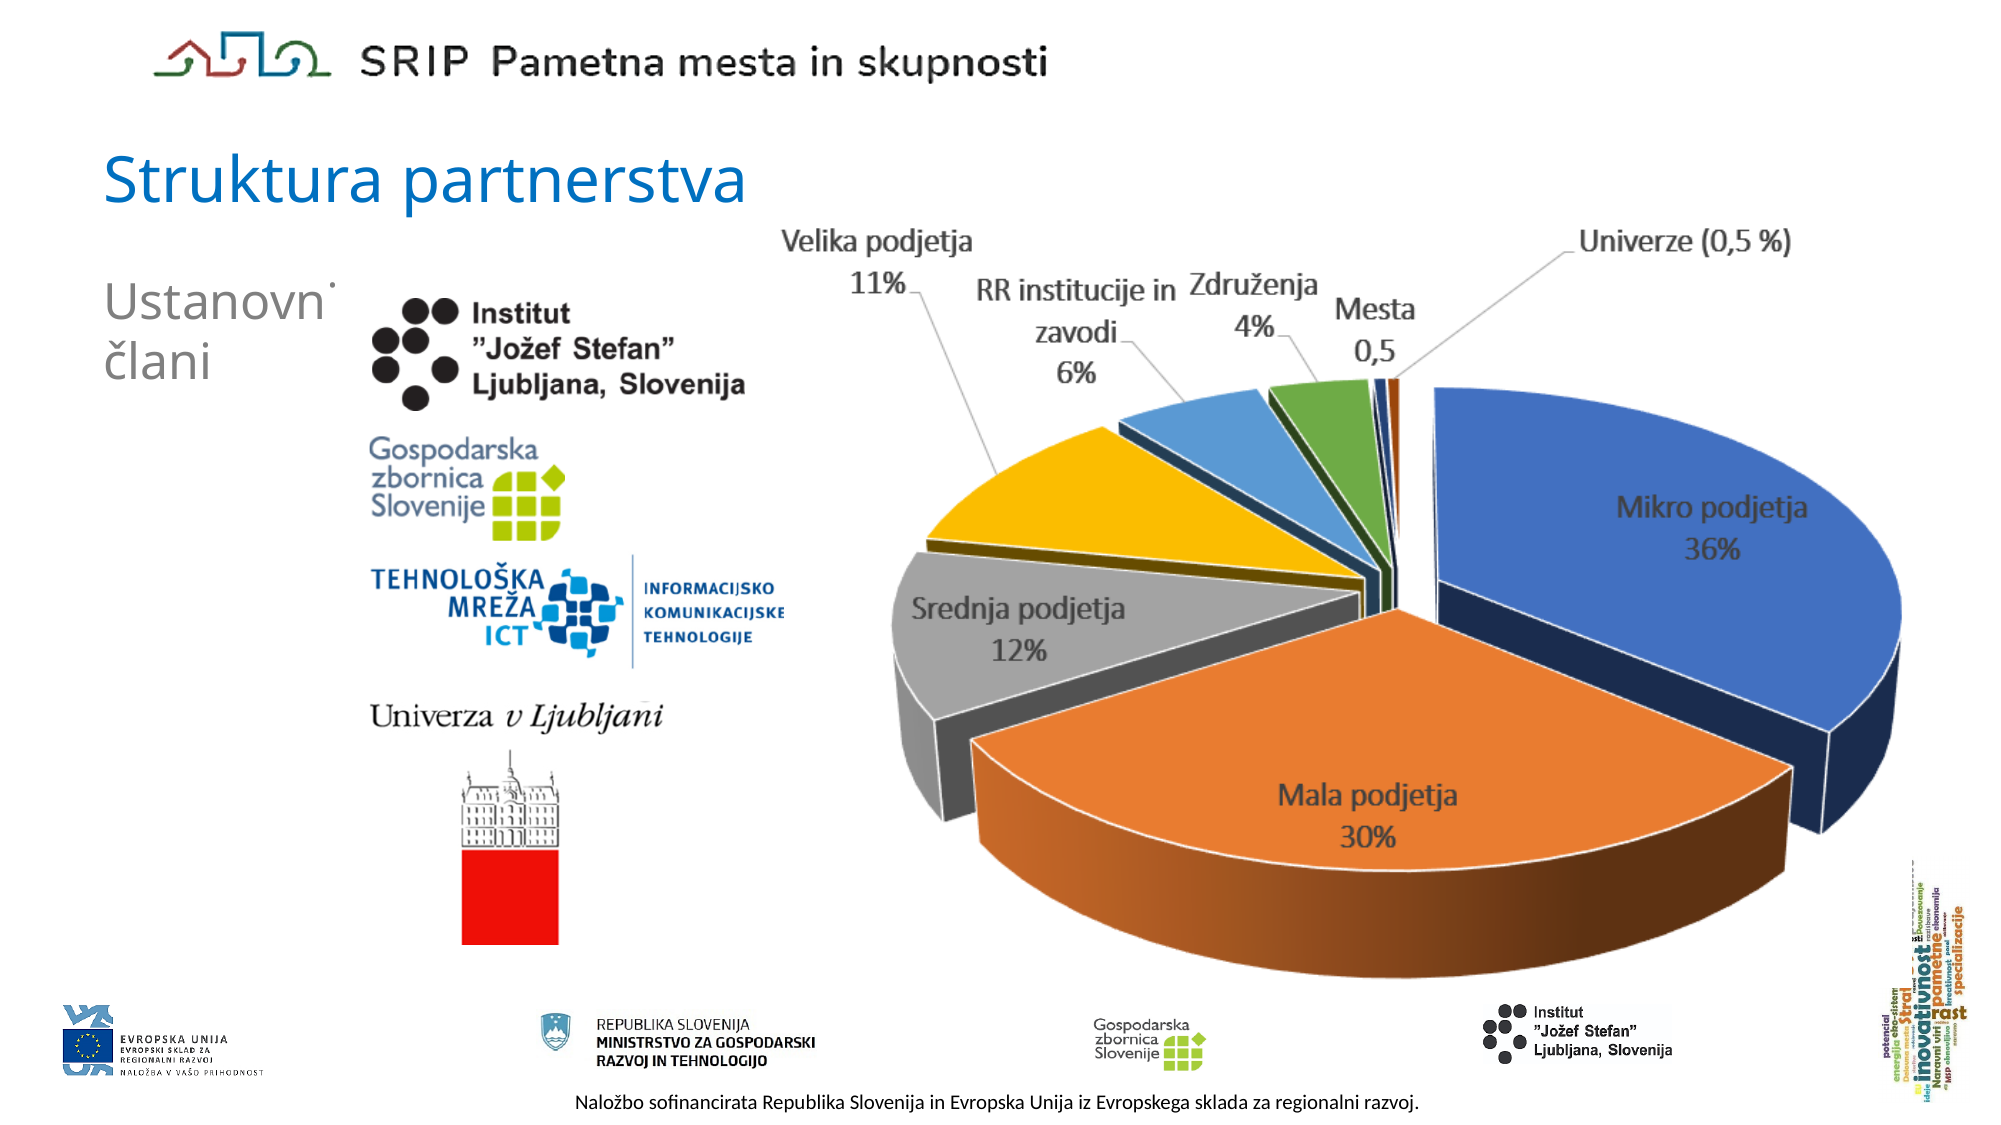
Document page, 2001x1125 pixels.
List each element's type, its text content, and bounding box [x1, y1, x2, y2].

text_box Ustanovni člani [88, 262, 388, 397]
title Struktura partnerstva [88, 115, 867, 249]
picture [1483, 1004, 1672, 1064]
picture [536, 1009, 817, 1069]
picture [324, 214, 1970, 1103]
picture [62, 1004, 264, 1076]
picture [138, 16, 1058, 87]
picture [1090, 1013, 1211, 1073]
